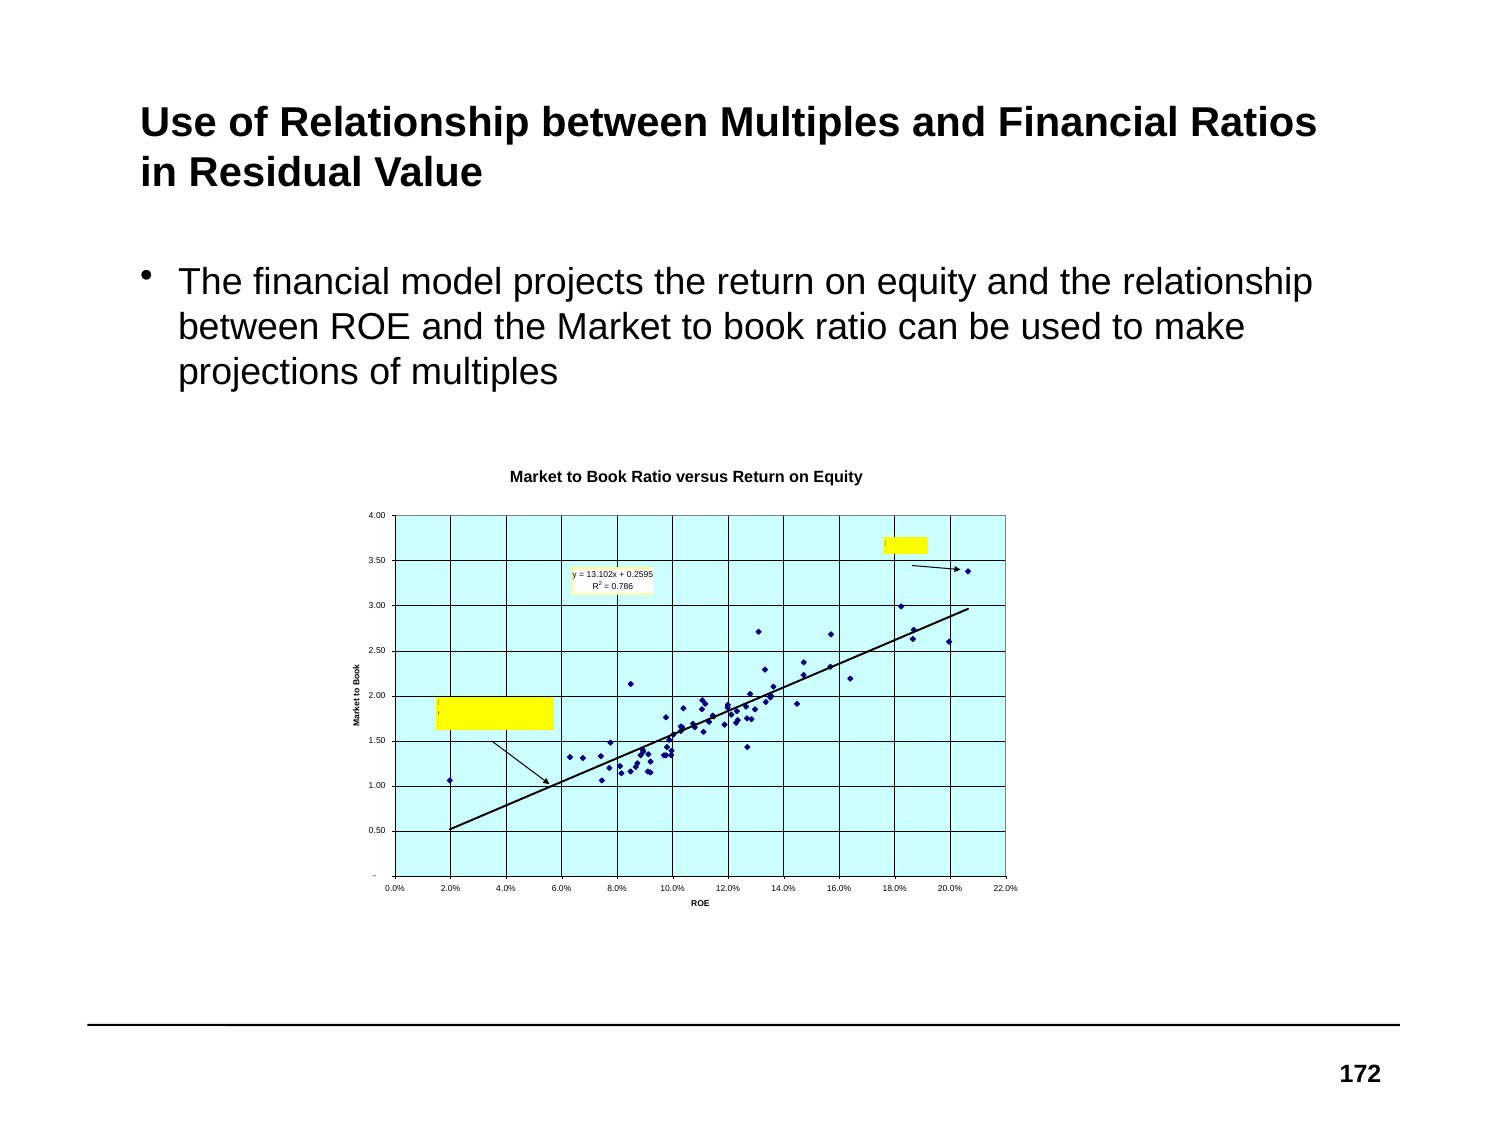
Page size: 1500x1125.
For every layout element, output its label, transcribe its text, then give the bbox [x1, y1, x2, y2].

title Use of Relationship between Multiples and Financial Ratios in Residual Value [125, 87, 1375, 225]
picture [337, 449, 1032, 924]
list The financial model projects the return on equity and the relationship between ROE and the Market to book ratio can be used to make projections of multiples [125, 249, 1338, 1000]
